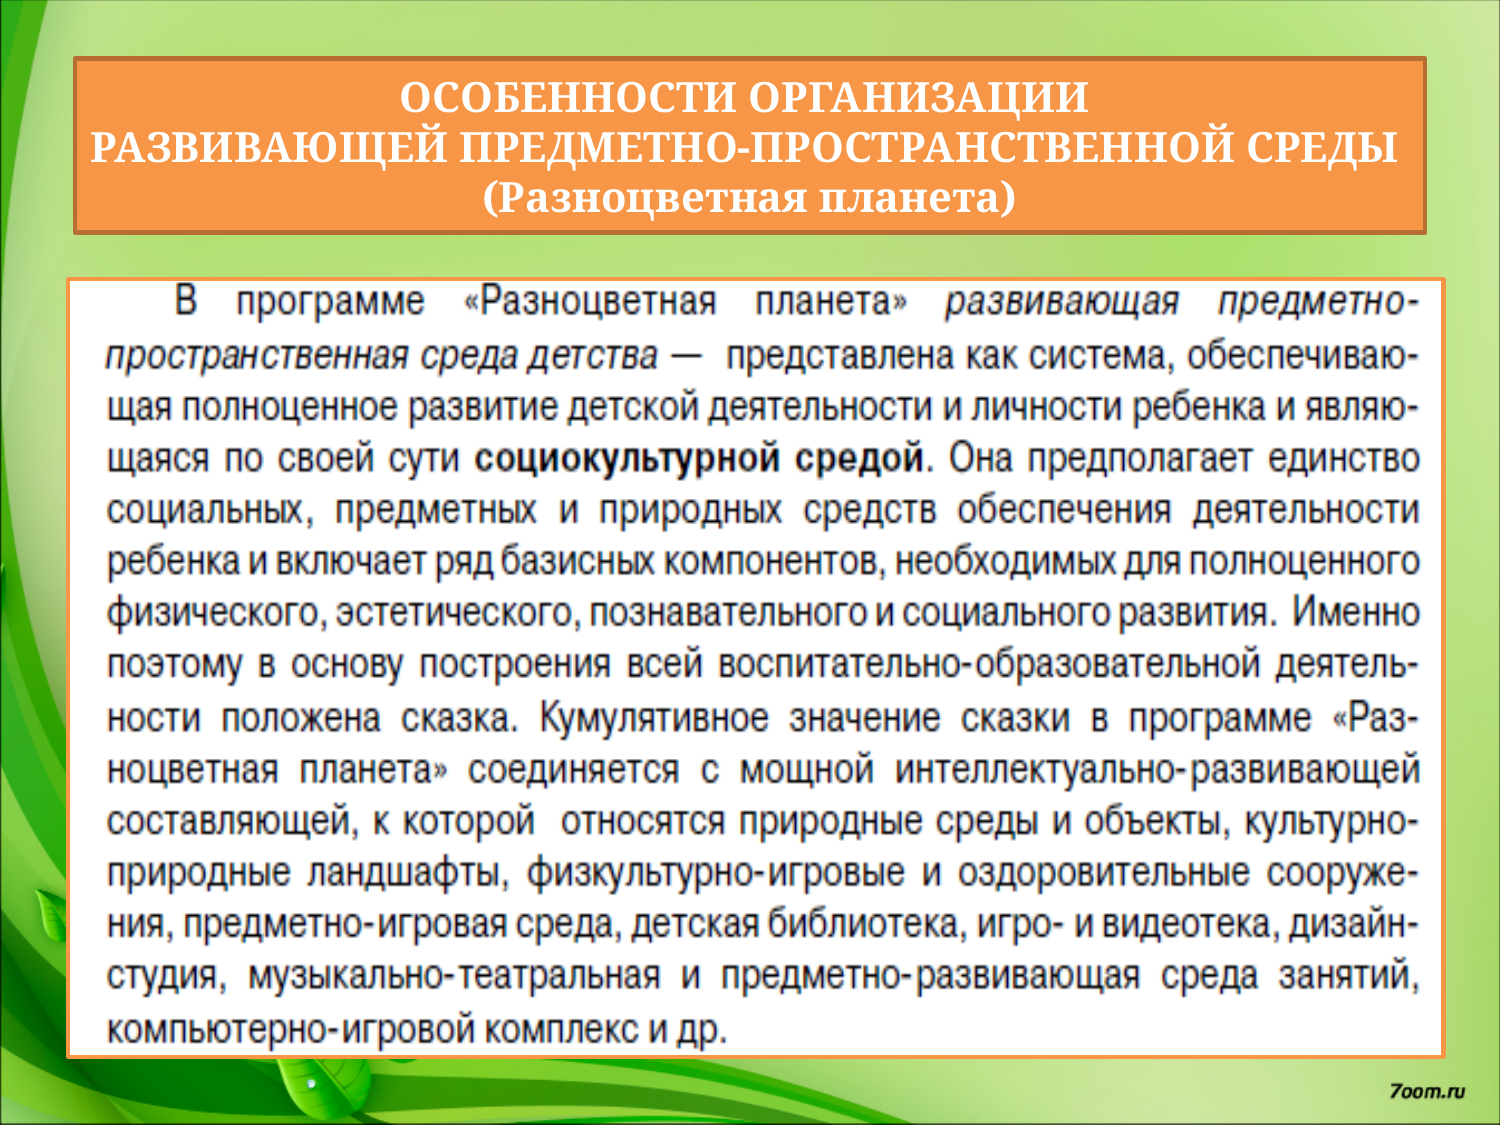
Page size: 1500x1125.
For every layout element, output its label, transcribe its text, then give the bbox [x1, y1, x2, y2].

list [70, 280, 1442, 1055]
title ОСОБЕННОСТИ ОРГАНИЗАЦИИ РАЗВИВАЮЩЕЙ ПРЕДМЕТНО-ПРОСТРАНСТВЕННОЙ СРЕДЫ (Разноцветная планета) [73, 56, 1427, 235]
picture [0, 0, 1500, 1125]
